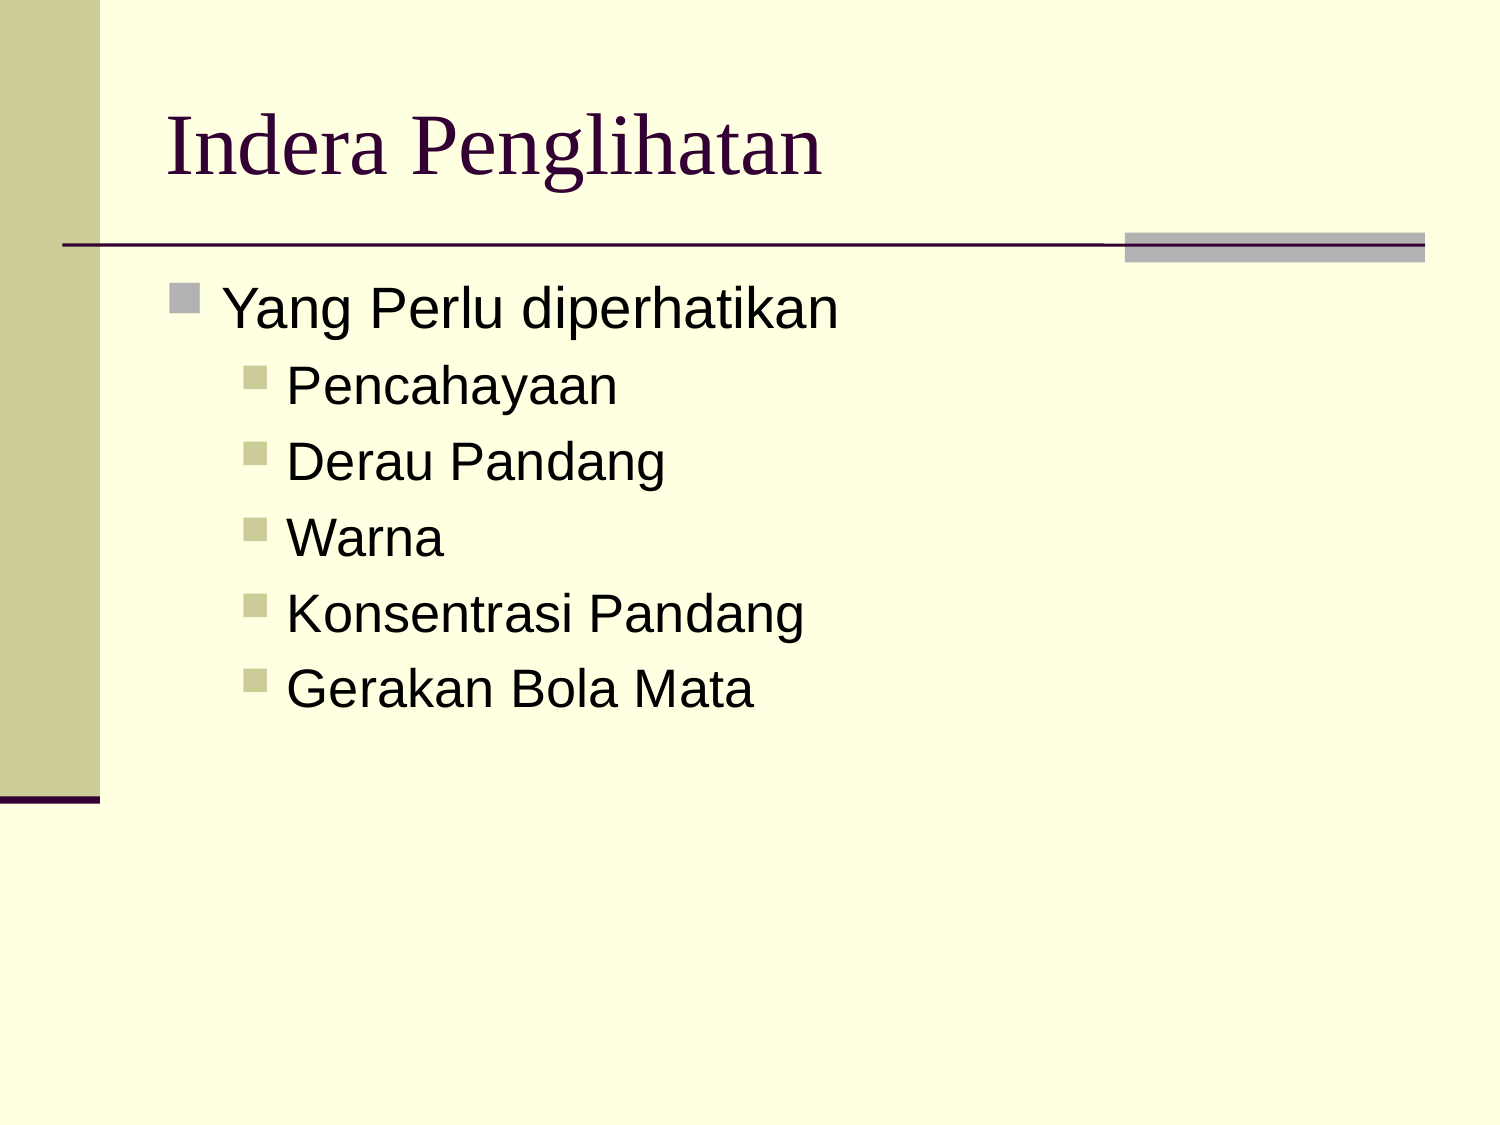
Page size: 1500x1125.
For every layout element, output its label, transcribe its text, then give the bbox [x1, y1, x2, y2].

title Indera Penglihatan [149, 45, 1426, 234]
list Yang Perlu diperhatikan Pencahayaan Derau Pandang Warna Konsentrasi Pandang Gerakan Bola Mata [149, 262, 1426, 1006]
